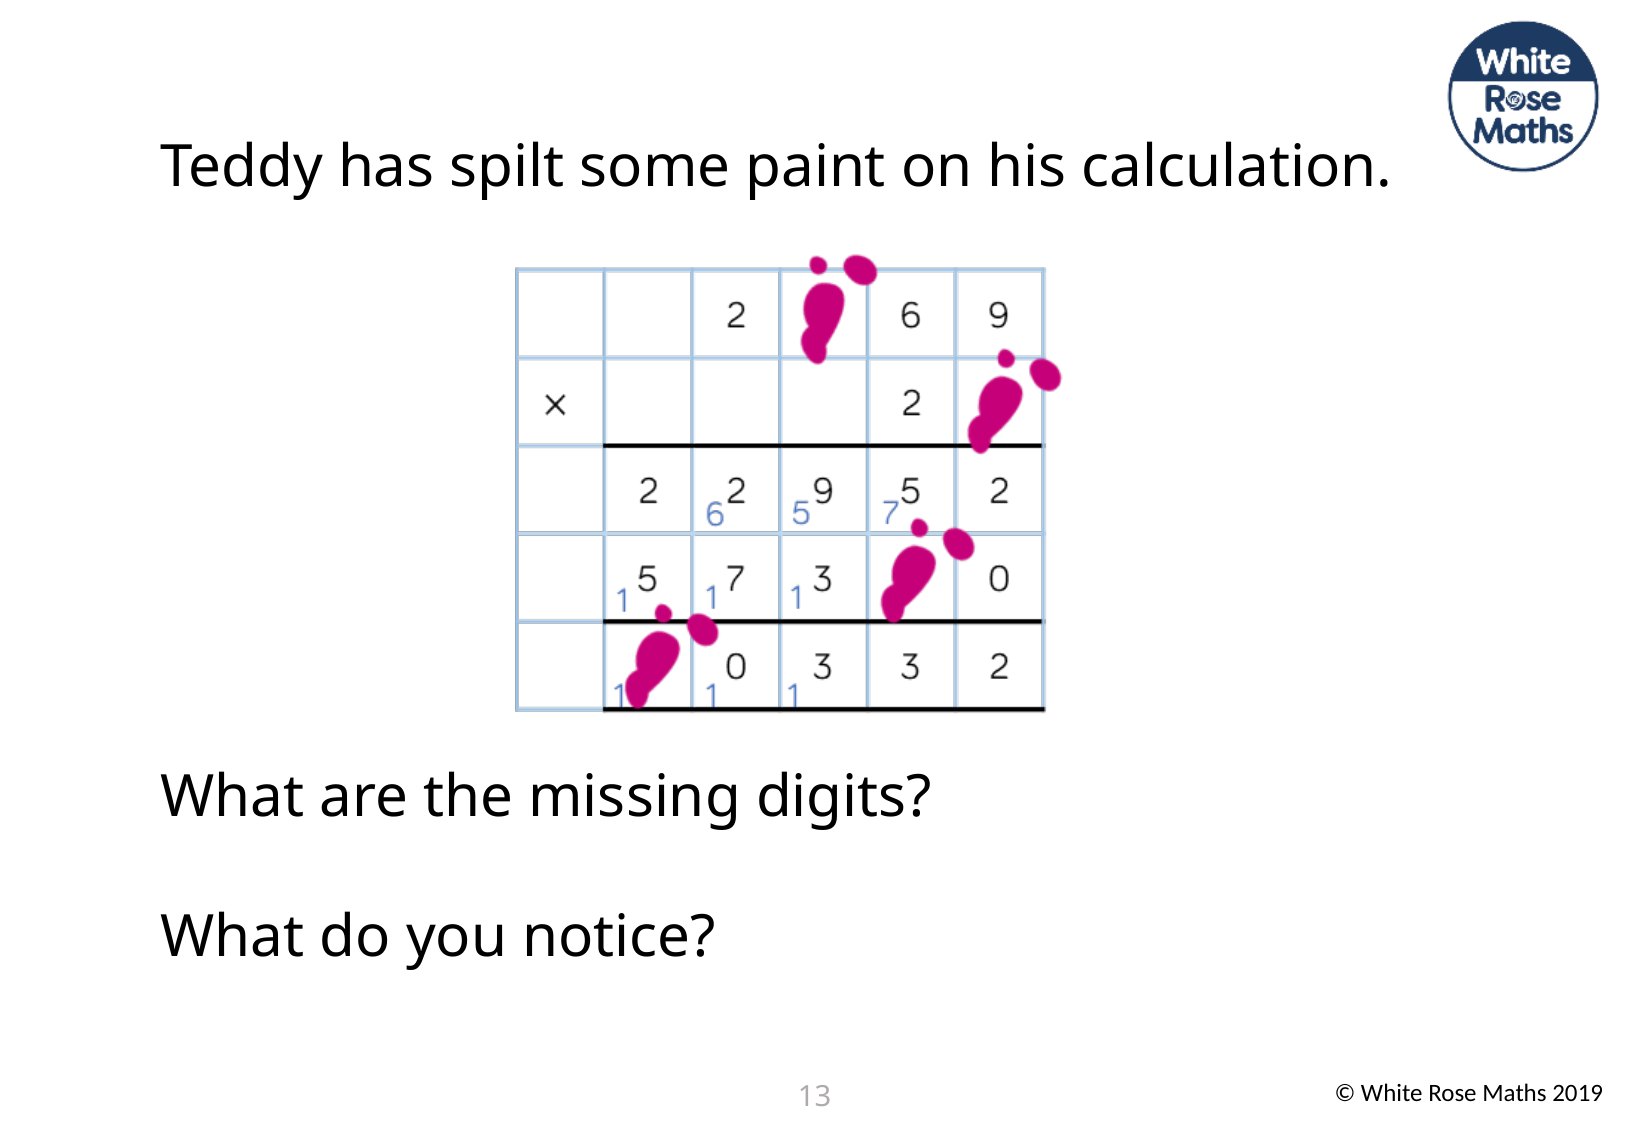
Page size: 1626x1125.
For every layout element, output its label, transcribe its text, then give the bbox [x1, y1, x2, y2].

picture [513, 210, 1116, 737]
slide_number 13 [776, 1069, 854, 1125]
picture [1444, 17, 1602, 175]
text_box Teddy has spilt some paint on his calculation. What are the missing digits? What do you notice? [145, 120, 1468, 976]
